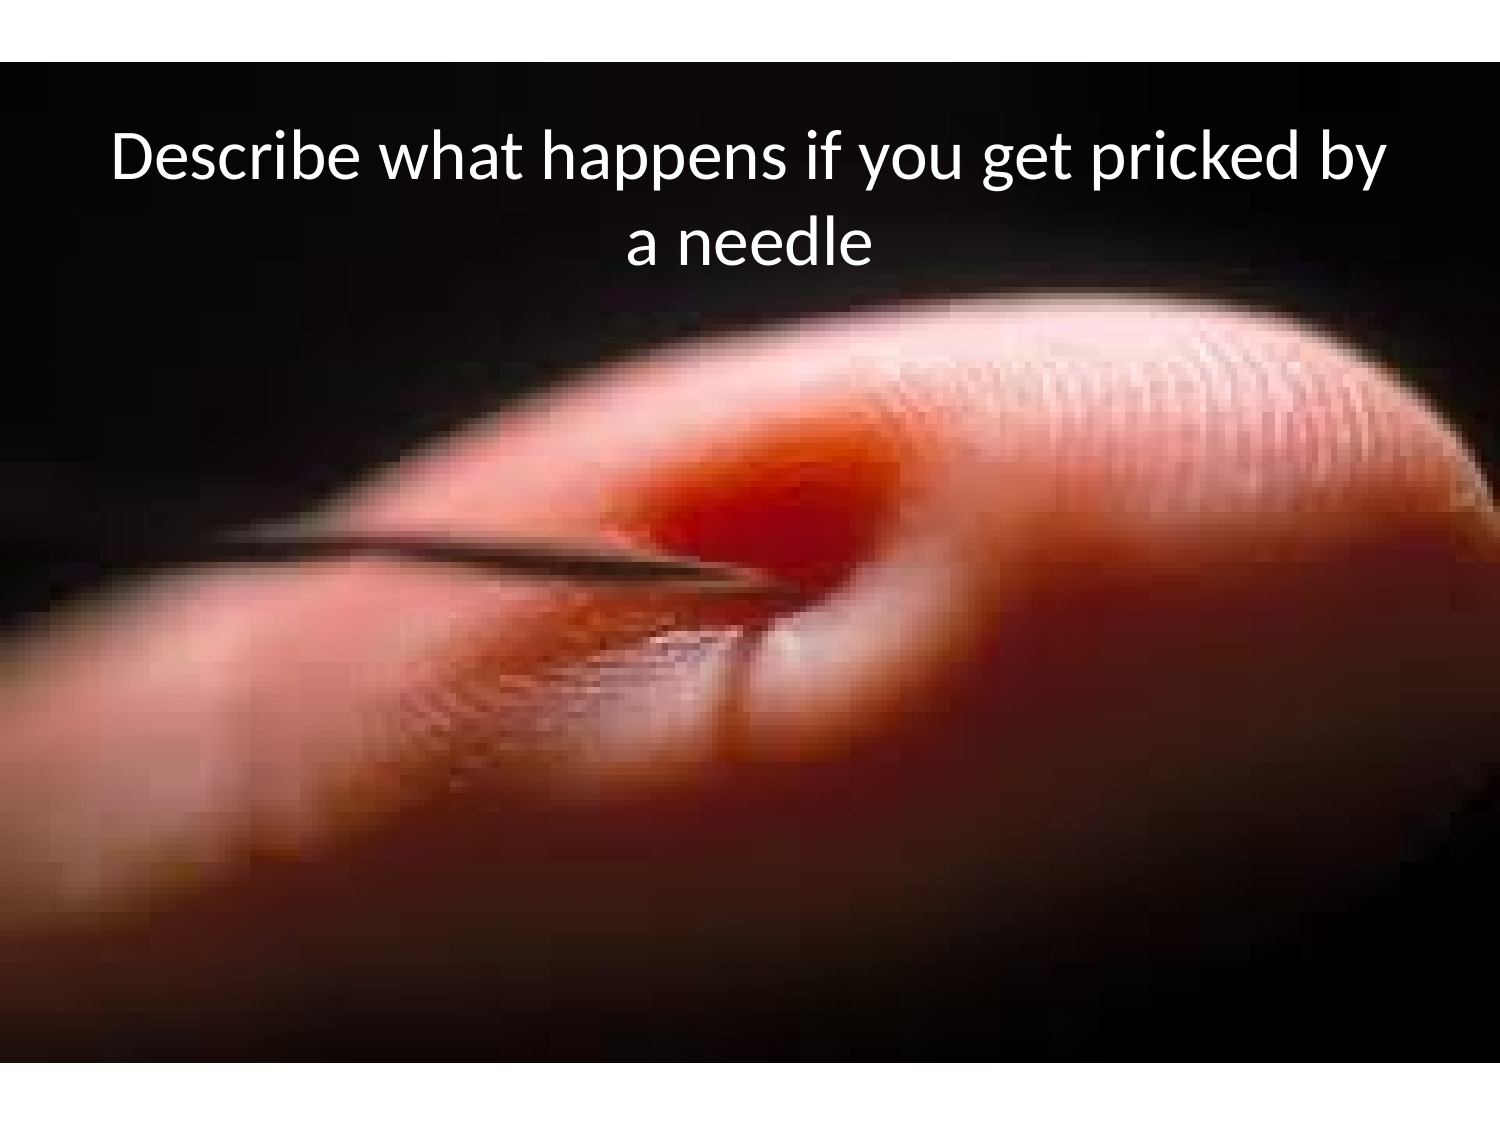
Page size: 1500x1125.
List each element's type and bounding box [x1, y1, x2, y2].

picture [0, 62, 1500, 1063]
